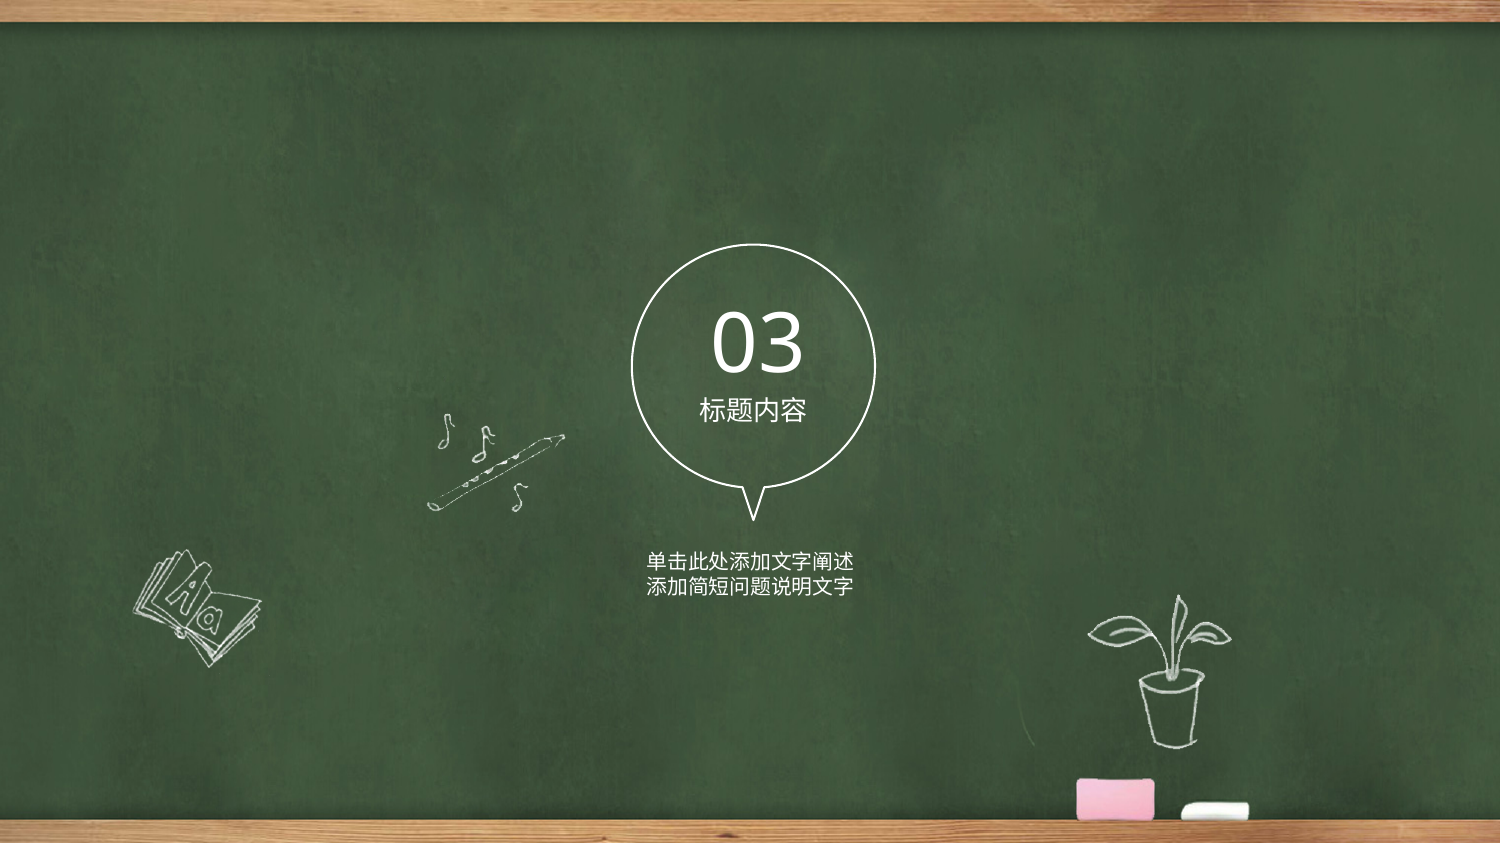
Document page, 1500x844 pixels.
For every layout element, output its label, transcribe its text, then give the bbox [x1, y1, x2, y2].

text_box 单击此处添加文字阐述 添加简短问题说明文字 [631, 541, 875, 607]
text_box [631, 244, 876, 521]
picture [0, 0, 1500, 844]
